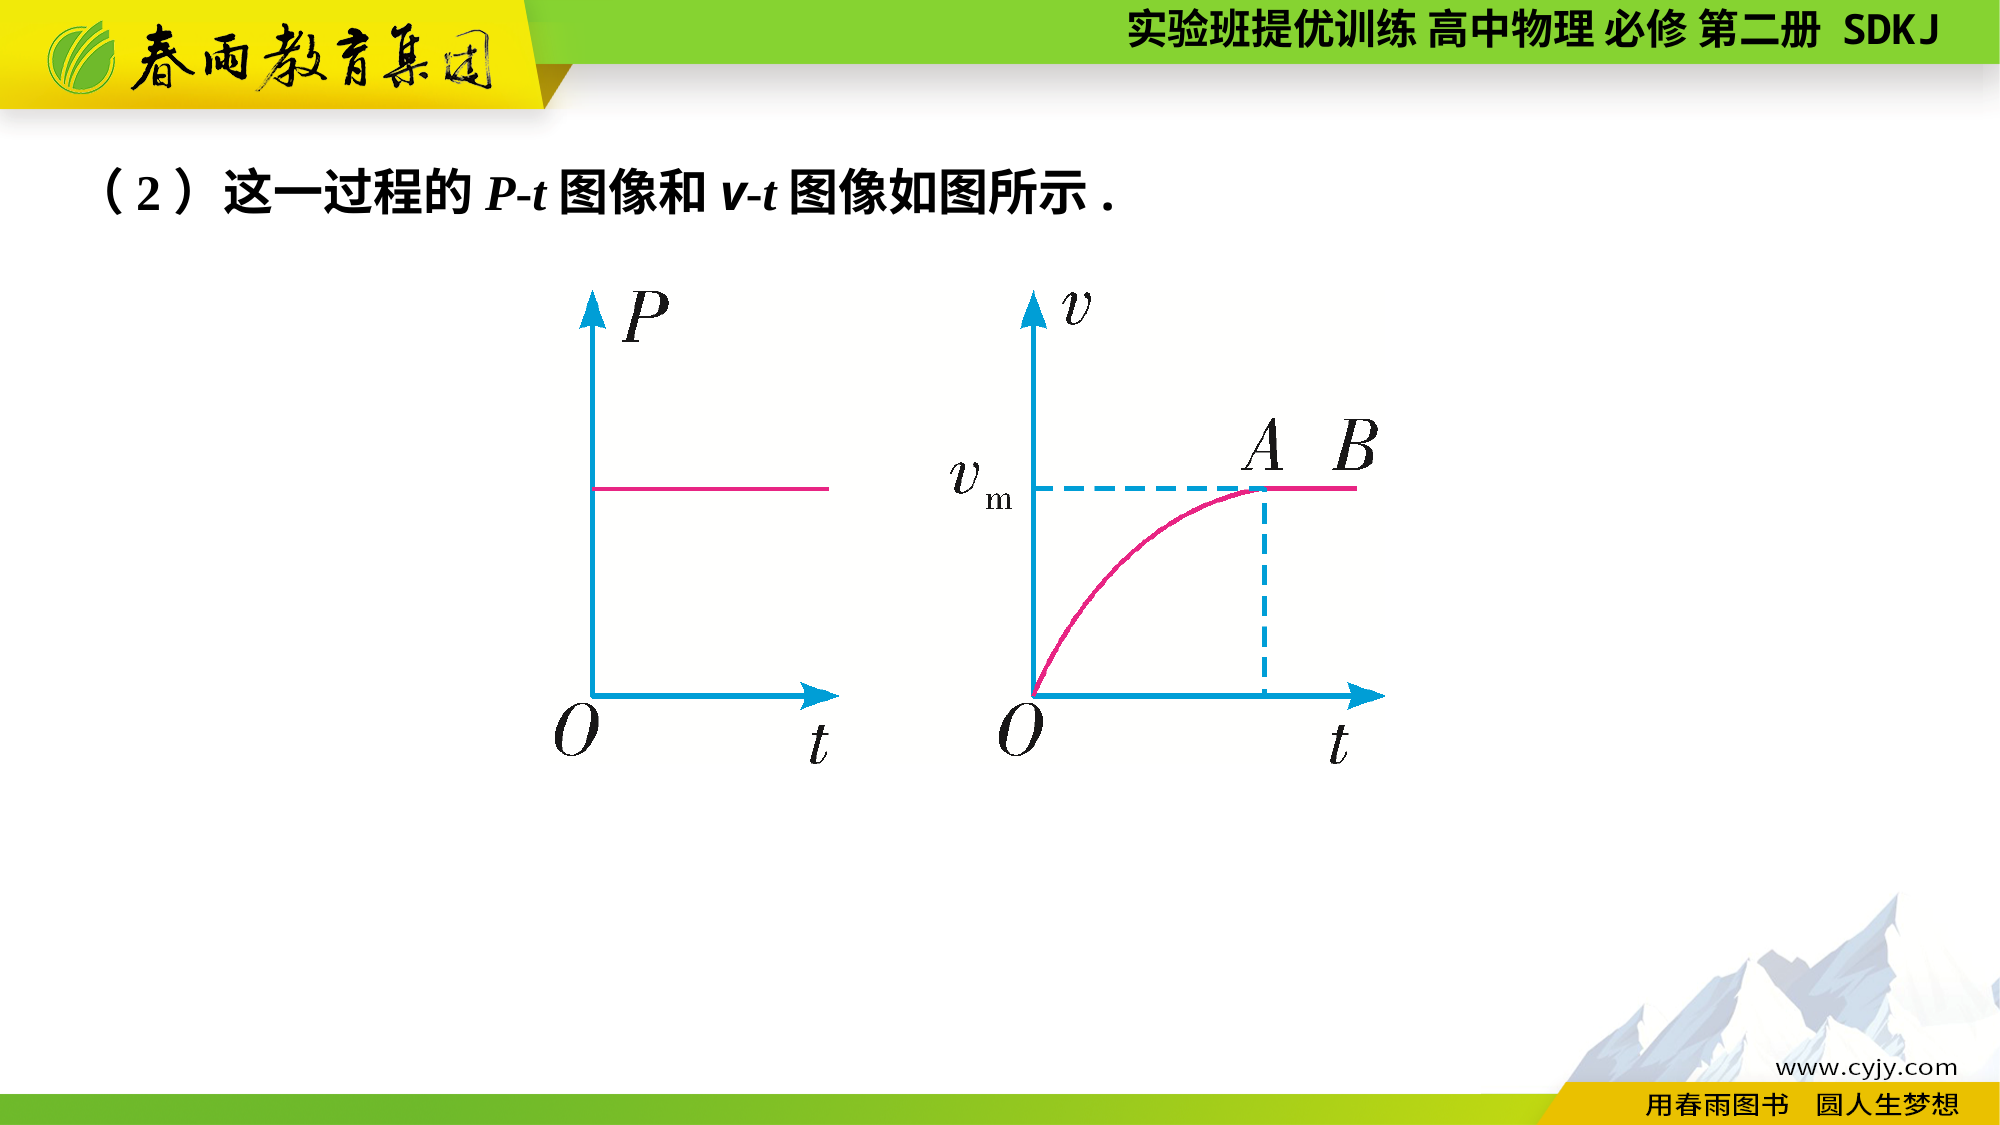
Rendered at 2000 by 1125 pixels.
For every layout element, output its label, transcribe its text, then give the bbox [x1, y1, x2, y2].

list （2）这一过程的P-t图像和v-t图像如图所示. [59, 122, 1944, 229]
picture [0, 0, 2000, 1125]
